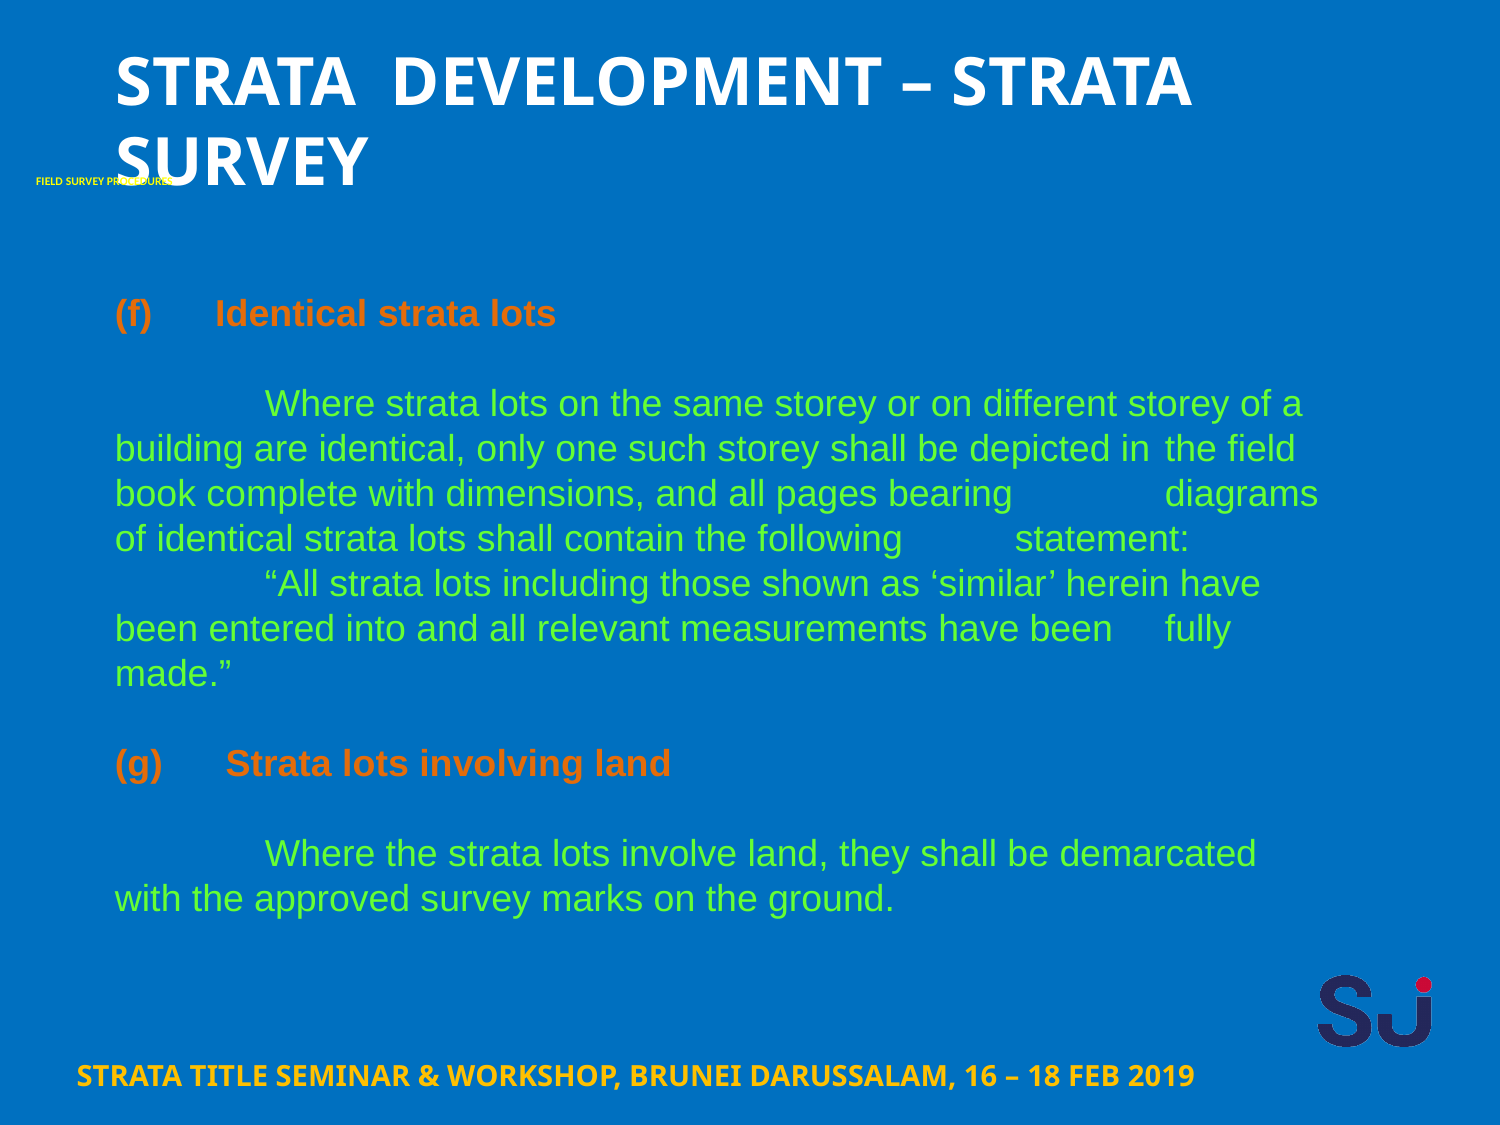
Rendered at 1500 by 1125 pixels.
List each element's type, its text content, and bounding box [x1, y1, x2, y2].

title STRATA DEVELOPMENT – STRATA SURVEY [100, 77, 1433, 160]
subtitle FIELD SURVEY PROCEDURES [0, 164, 1282, 271]
picture [1316, 975, 1433, 1049]
text_box STRATA TITLE SEMINAR & WORKSHOP, BRUNEI DARUSSALAM, 16 – 18 FEB 2019 [61, 1049, 1220, 1100]
text_box (f) Identical strata lots Where strata lots on the same storey or on different storey of a building are identical, only one such storey shall be depicted in the field book complete with dimensions, and all pages bearing diagrams of identical strata lots shall contain the following statement: “All strata lots including those shown as ‘similar’ herein have been entered into and all relevant measurements have been fully made.” (g) Strata lots involving land Where the strata lots involve land, they shall be demarcated with the approved survey marks on the ground. [100, 236, 1341, 972]
